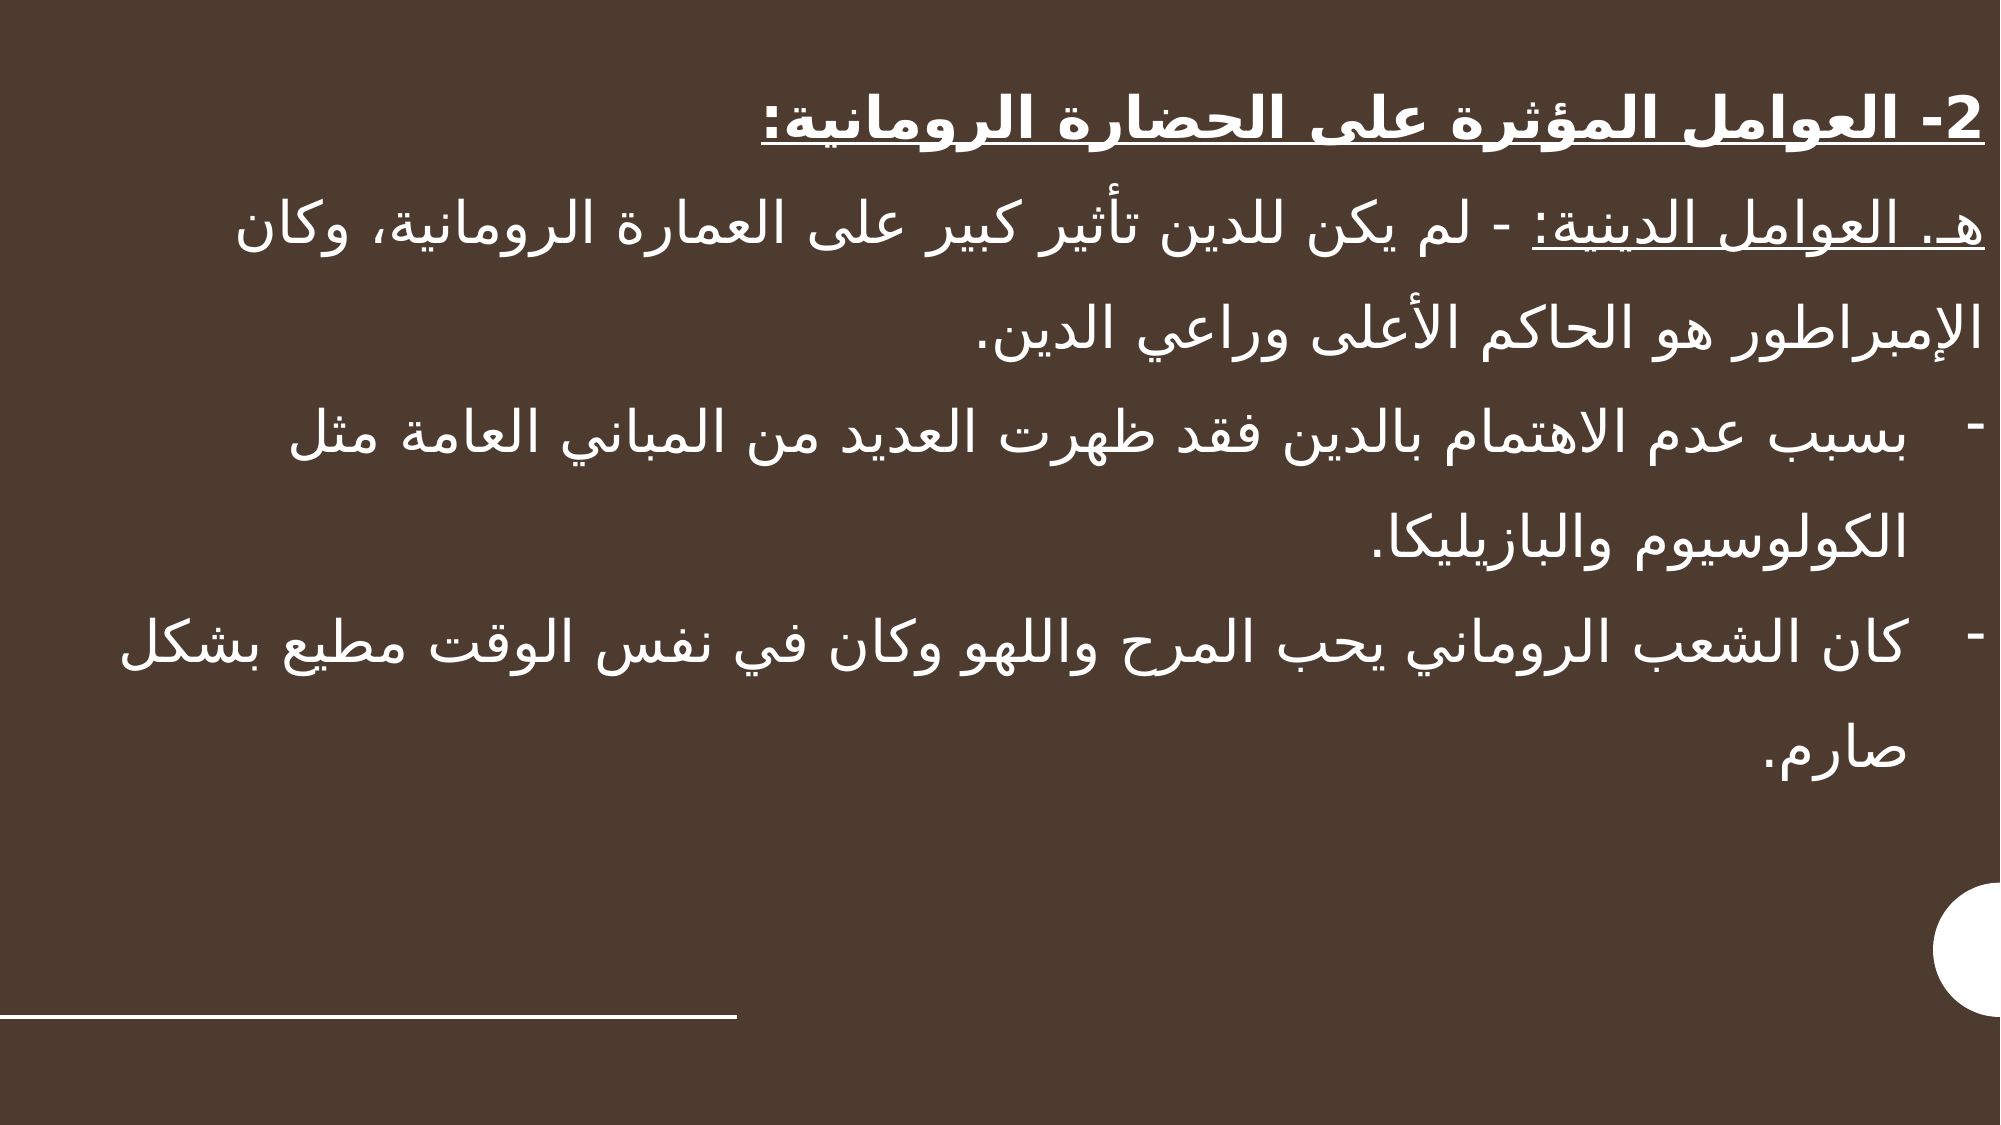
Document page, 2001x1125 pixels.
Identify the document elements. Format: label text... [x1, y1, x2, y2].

text_box 2- العوامل المؤثرة على الحضارة الرومانية: هـ. العوامل الدينية: - لم يكن للدين تأثير كبير على العمارة الرومانية، وكان الإمبراطور هو الحاكم الأعلى وراعي الدين. بسبب عدم الاهتمام بالدين فقد ظهرت العديد من المباني العامة مثل الكولوسيوم والبازيليكا. كان الشعب الروماني يحب المرح واللهو وكان في نفس الوقت مطيع بشكل صارم. [75, 37, 2000, 787]
